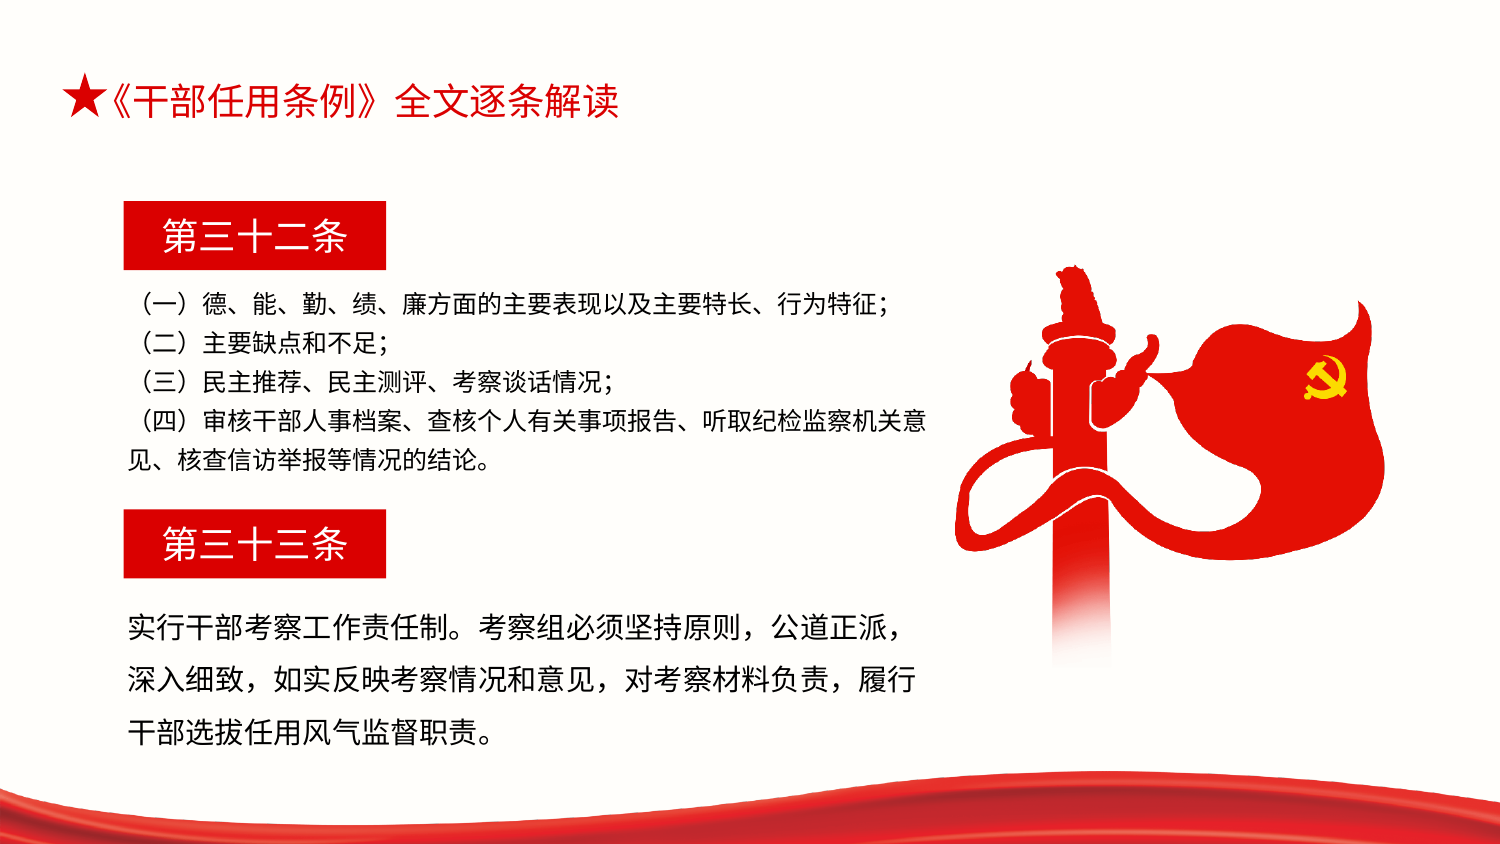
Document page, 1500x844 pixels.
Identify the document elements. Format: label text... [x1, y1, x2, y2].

picture [812, 199, 1490, 721]
text_box （一）德、能、勤、绩、廉方面的主要表现以及主要特长、行为特征； （二）主要缺点和不足； （三）民主推荐、民主测评、考察谈话情况； （四）审核干部人事档案、查核个人有关事项报告、听取纪检监察机关意见、核查信访举报等情况的结论。 [112, 272, 812, 483]
text_box 实行干部考察工作责任制。考察组必须坚持原则，公道正派，深入细致，如实反映考察情况和意见，对考察材料负责，履行干部选拔任用风气监督职责。 [112, 584, 950, 757]
text_box 第三十二条 [123, 201, 387, 271]
text_box 第三十三条 [123, 509, 387, 579]
picture [0, 771, 1500, 844]
